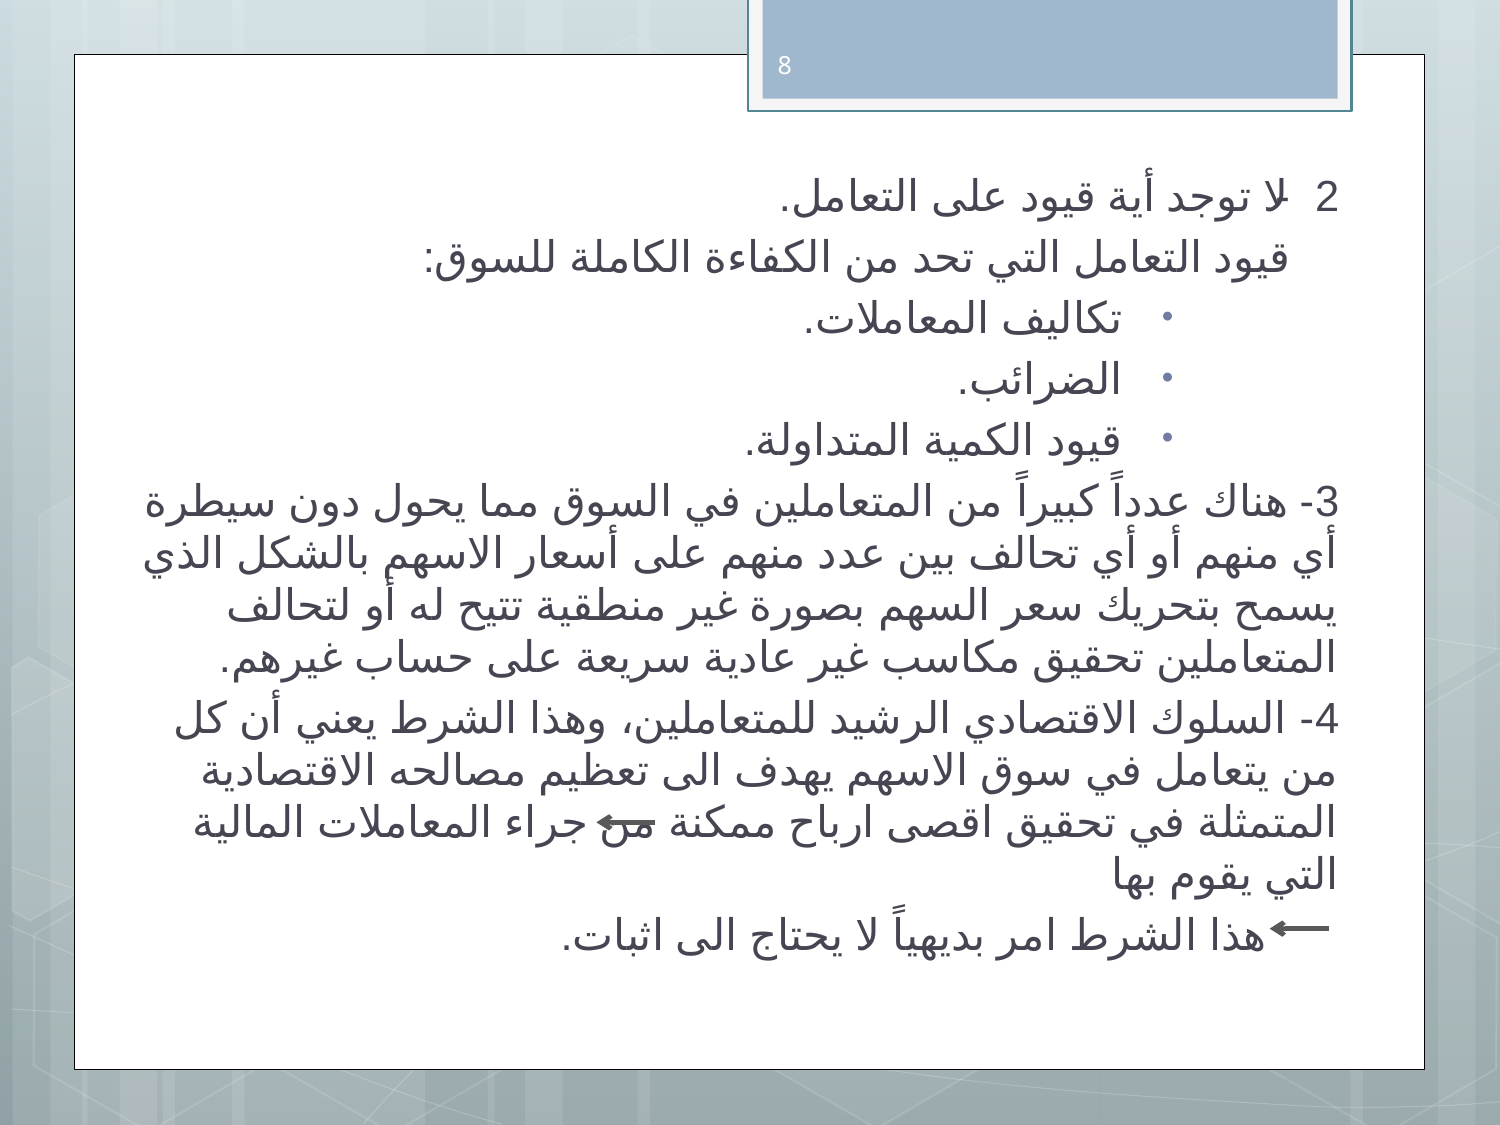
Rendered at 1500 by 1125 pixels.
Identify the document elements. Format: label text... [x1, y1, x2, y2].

slide_number 8 [762, 36, 982, 97]
list 2- لا توجد أية قيود على التعامل. قيود التعامل التي تحد من الكفاءة الكاملة للسوق: تكاليف المعاملات. الضرائب. قيود الكمية المتداولة. 3- هناك عدداً كبيراً من المتعاملين في السوق مما يحول دون سيطرة أي منهم أو أي تحالف بين عدد منهم على أسعار الاسهم بالشكل الذي يسمح بتحريك سعر السهم بصورة غير منطقية تتيح له أو لتحالف المتعاملين تحقيق مكاسب غير عادية سريعة على حساب غيرهم. 4- السلوك الاقتصادي الرشيد للمتعاملين، وهذا الشرط يعني أن كل من يتعامل في سوق الاسهم يهدف الى تعظيم مصالحه الاقتصادية المتمثلة في تحقيق اقصى ارباح ممكنة من جراء المعاملات المالية التي يقوم بها هذا الشرط امر بديهياً لا يحتاج الى اثبات. [123, 160, 1365, 1024]
